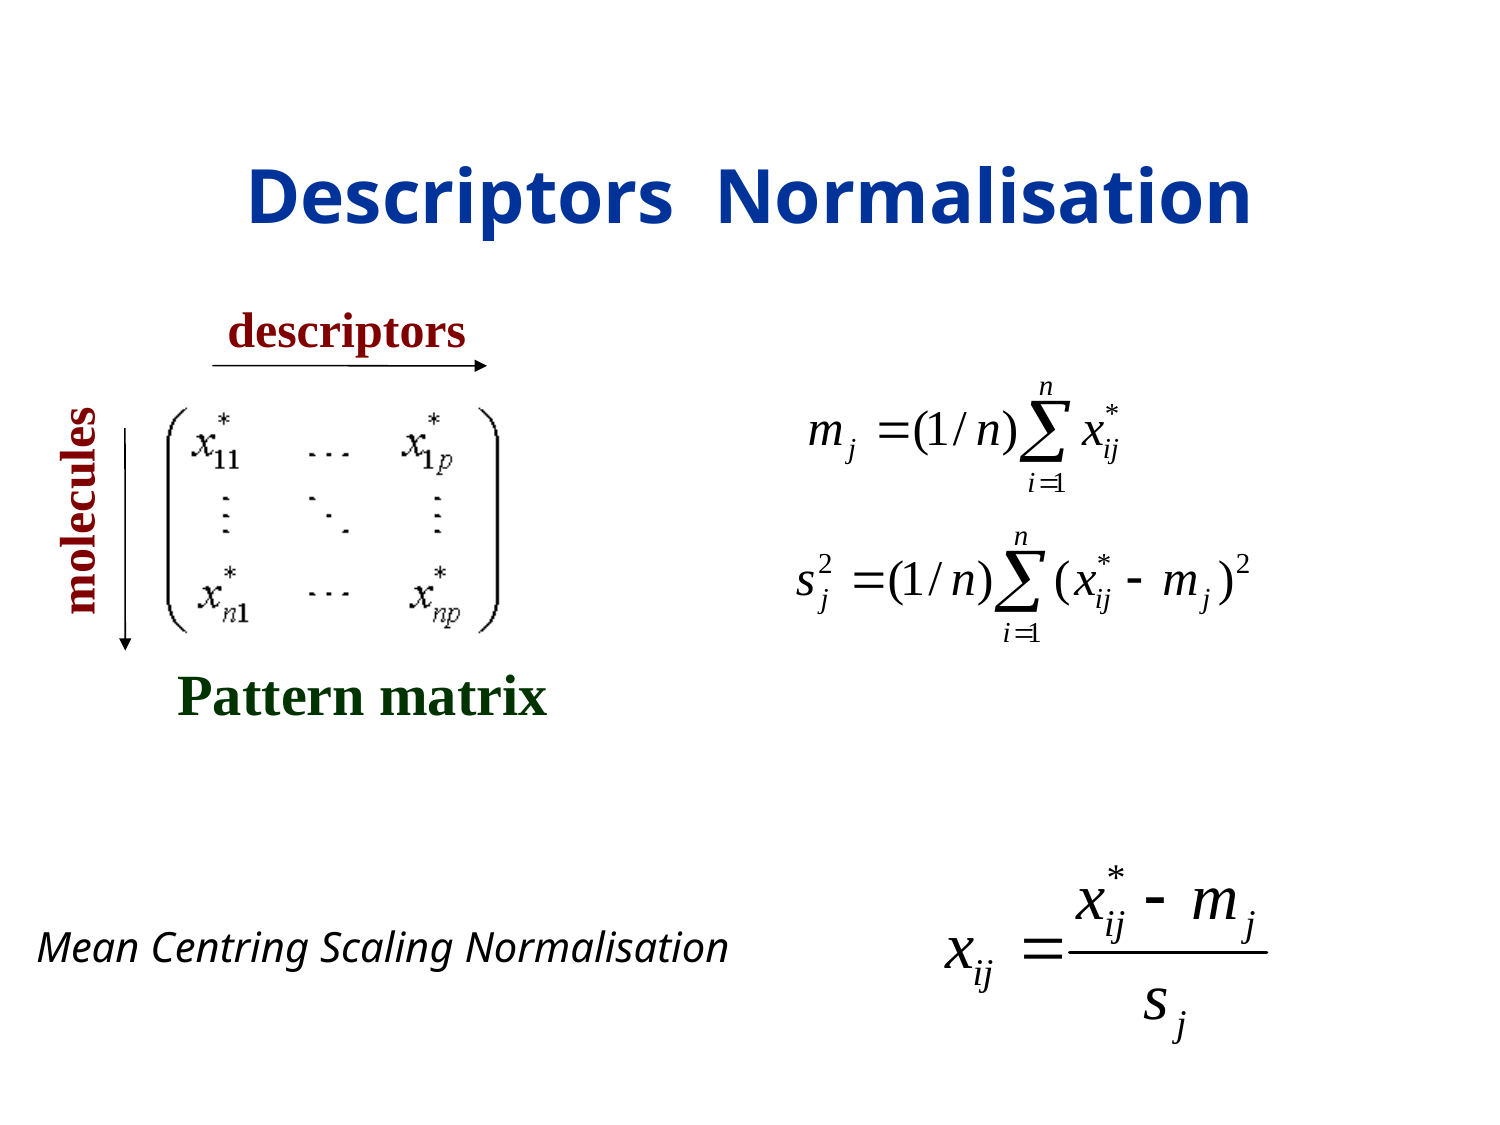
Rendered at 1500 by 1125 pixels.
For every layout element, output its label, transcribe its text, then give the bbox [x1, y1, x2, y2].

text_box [27, 848, 1283, 1056]
text_box molecules [37, 406, 128, 630]
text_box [799, 362, 1135, 505]
text_box Pattern matrix [162, 650, 564, 735]
text_box descriptors [212, 290, 482, 366]
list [159, 396, 504, 649]
title Descriptors Normalisation [112, 99, 1388, 288]
text_box [119, 630, 132, 651]
text_box [474, 363, 487, 373]
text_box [787, 512, 1264, 655]
